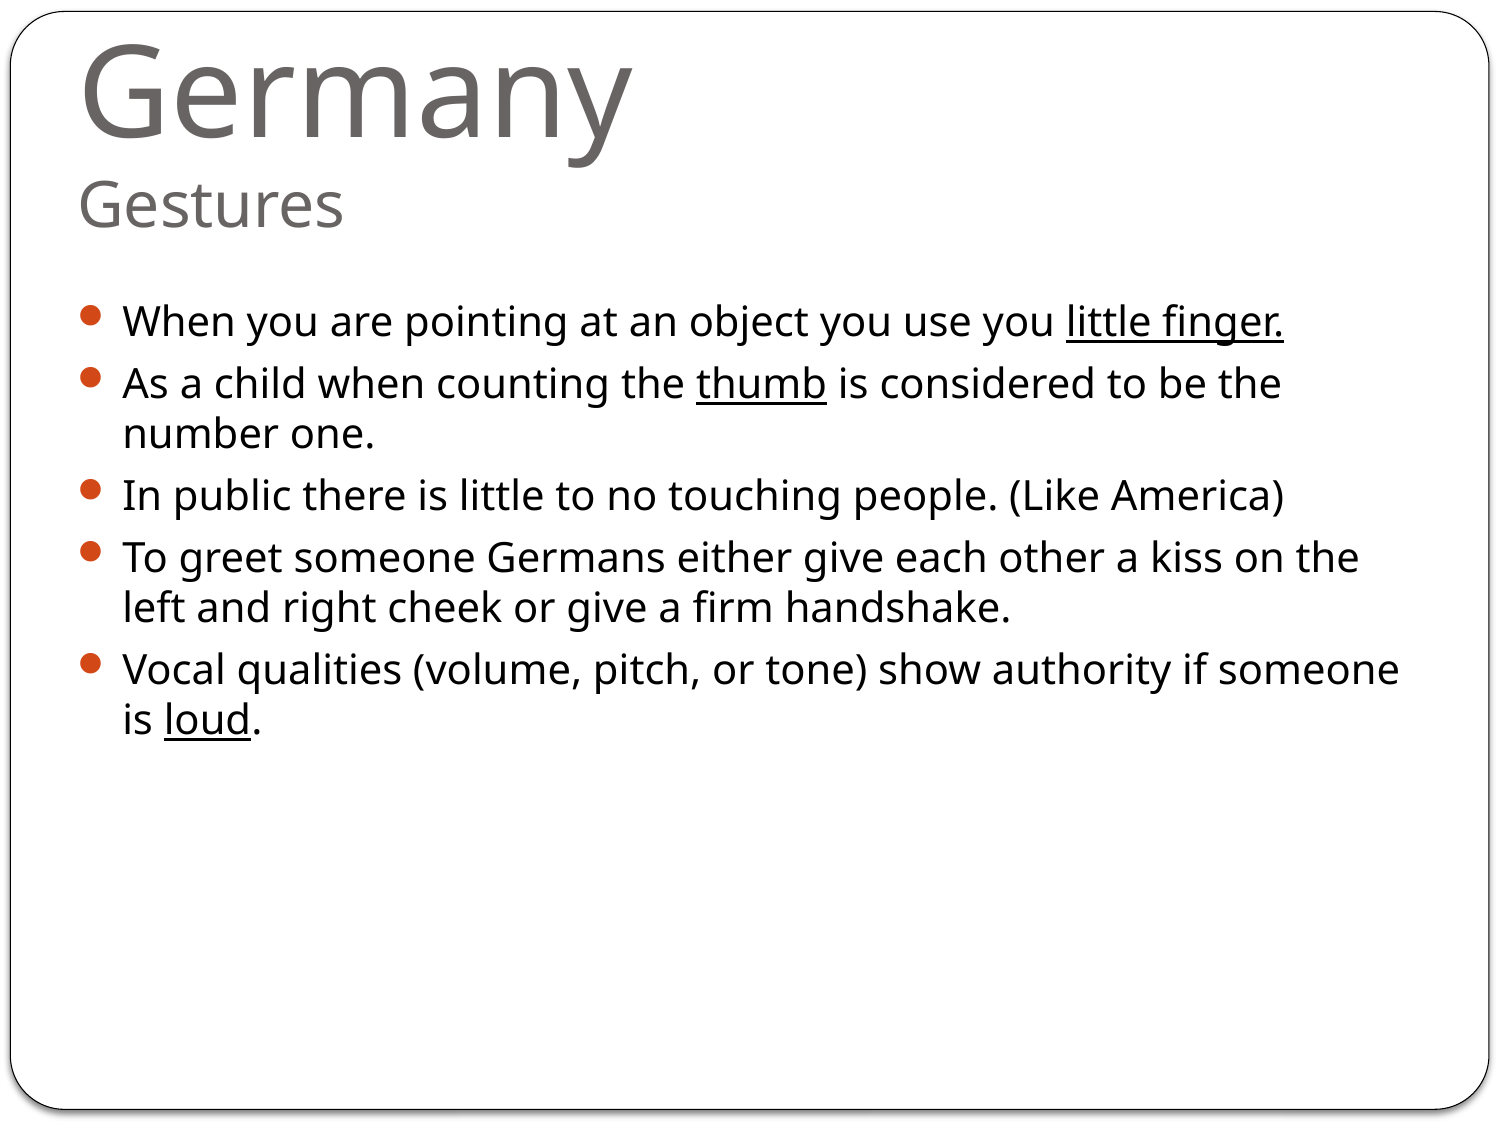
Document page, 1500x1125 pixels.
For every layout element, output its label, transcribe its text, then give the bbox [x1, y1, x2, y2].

list When you are pointing at an object you use you little finger. As a child when counting the thumb is considered to be the number one. In public there is little to no touching people. (Like America) To greet someone Germans either give each other a kiss on the left and right cheek or give a firm handshake. Vocal qualities (volume, pitch, or tone) show authority if someone is loud. [62, 287, 1438, 1038]
title Germany Gestures [62, 0, 1413, 256]
